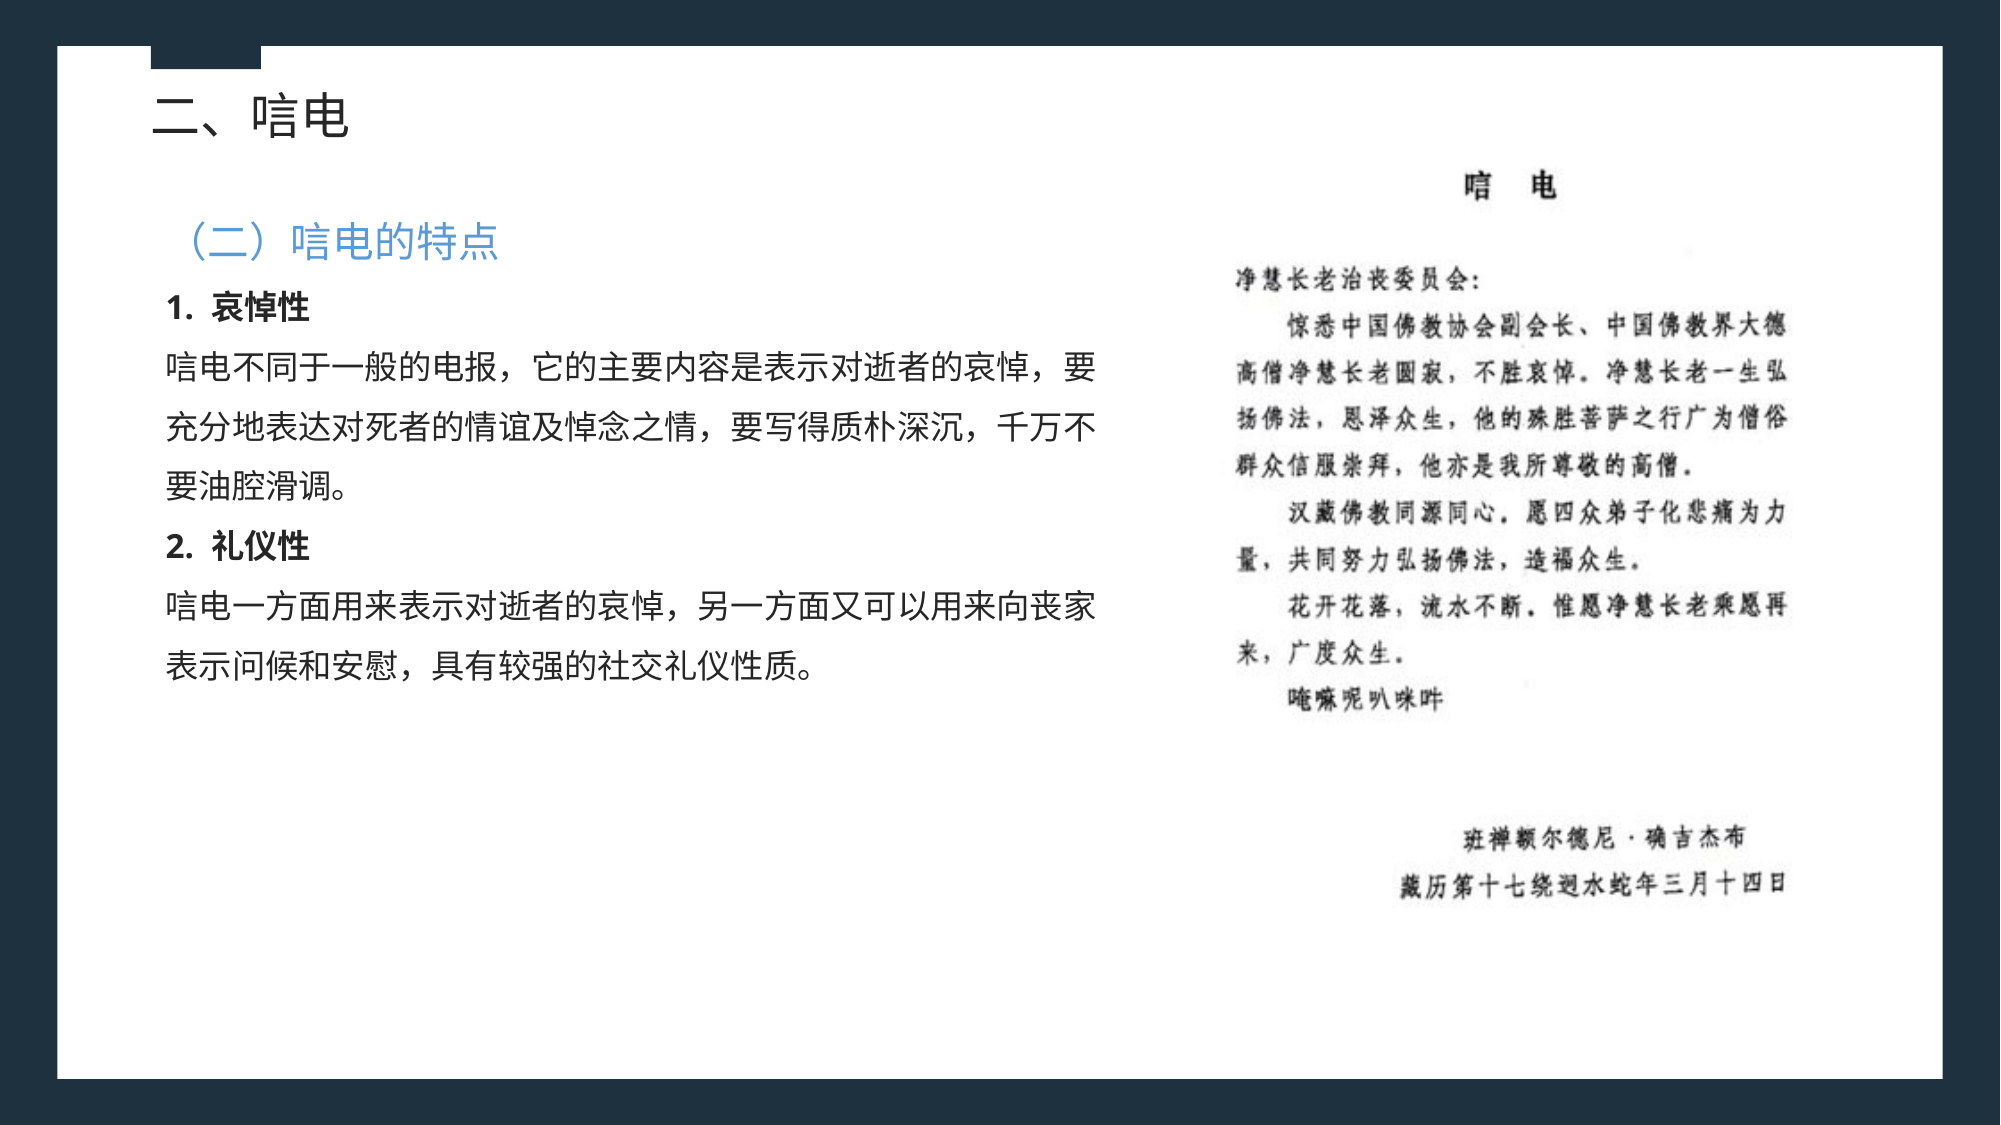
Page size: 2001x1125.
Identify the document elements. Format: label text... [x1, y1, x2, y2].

text_box 二、唁电 [150, 77, 622, 153]
text_box （二）唁电的特点 1. 哀悼性 唁电不同于一般的电报，它的主要内容是表示对逝者的哀悼，要充分地表达对死者的情谊及悼念之情，要写得质朴深沉，千万不要油腔滑调。 2. 礼仪性 唁电一方面用来表示对逝者的哀悼，另一方面又可以用来向丧家表示问候和安慰，具有较强的社交礼仪性质。 [150, 183, 1138, 693]
picture [1193, 152, 1823, 943]
